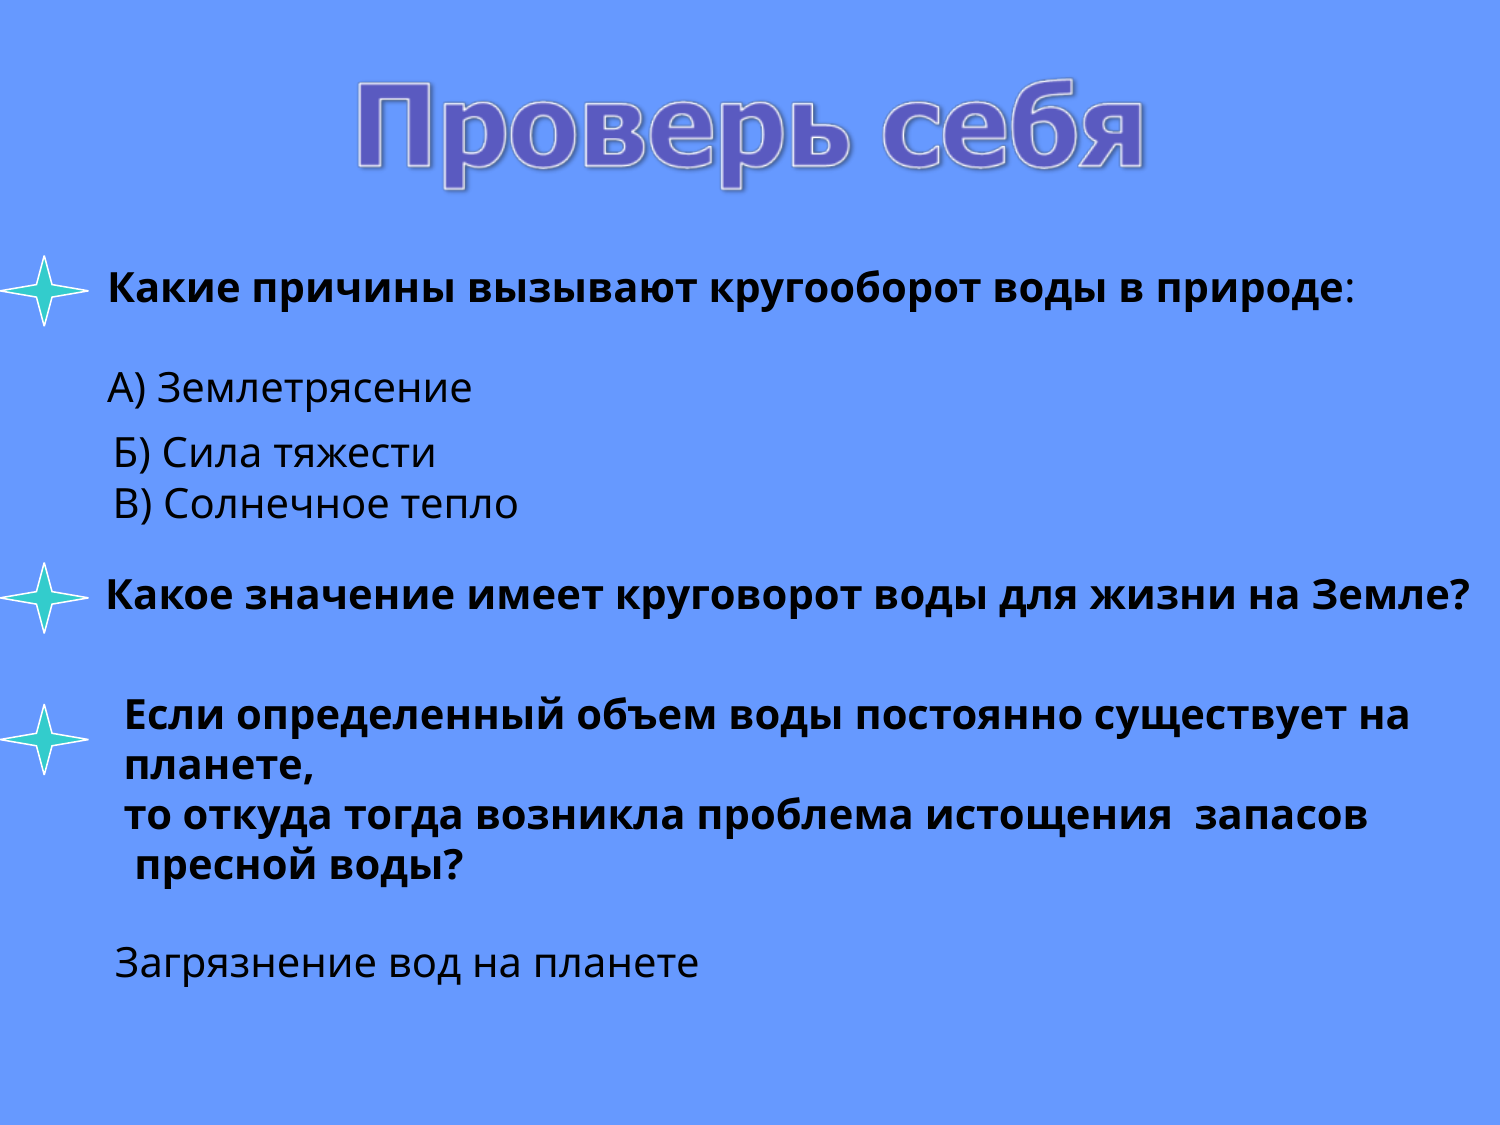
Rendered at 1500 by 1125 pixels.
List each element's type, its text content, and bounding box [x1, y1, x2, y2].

text_box Загрязнение вод на планете [100, 928, 768, 994]
text_box [0, 562, 89, 634]
text_box [0, 255, 89, 327]
picture [279, 13, 1227, 200]
text_box [0, 704, 89, 775]
text_box Если определенный объем воды постоянно существует на планете, то откуда тогда возникла проблема истощения запасов пресной воды? [108, 680, 1471, 896]
text_box Какое значение имеет круговорот воды для жизни на Земле? [90, 560, 1486, 626]
text_box Б) Сила тяжести В) Солнечное тепло [97, 418, 534, 534]
text_box Какие причины вызывают кругооборот воды в природе: А) Землетрясение [92, 253, 1371, 469]
